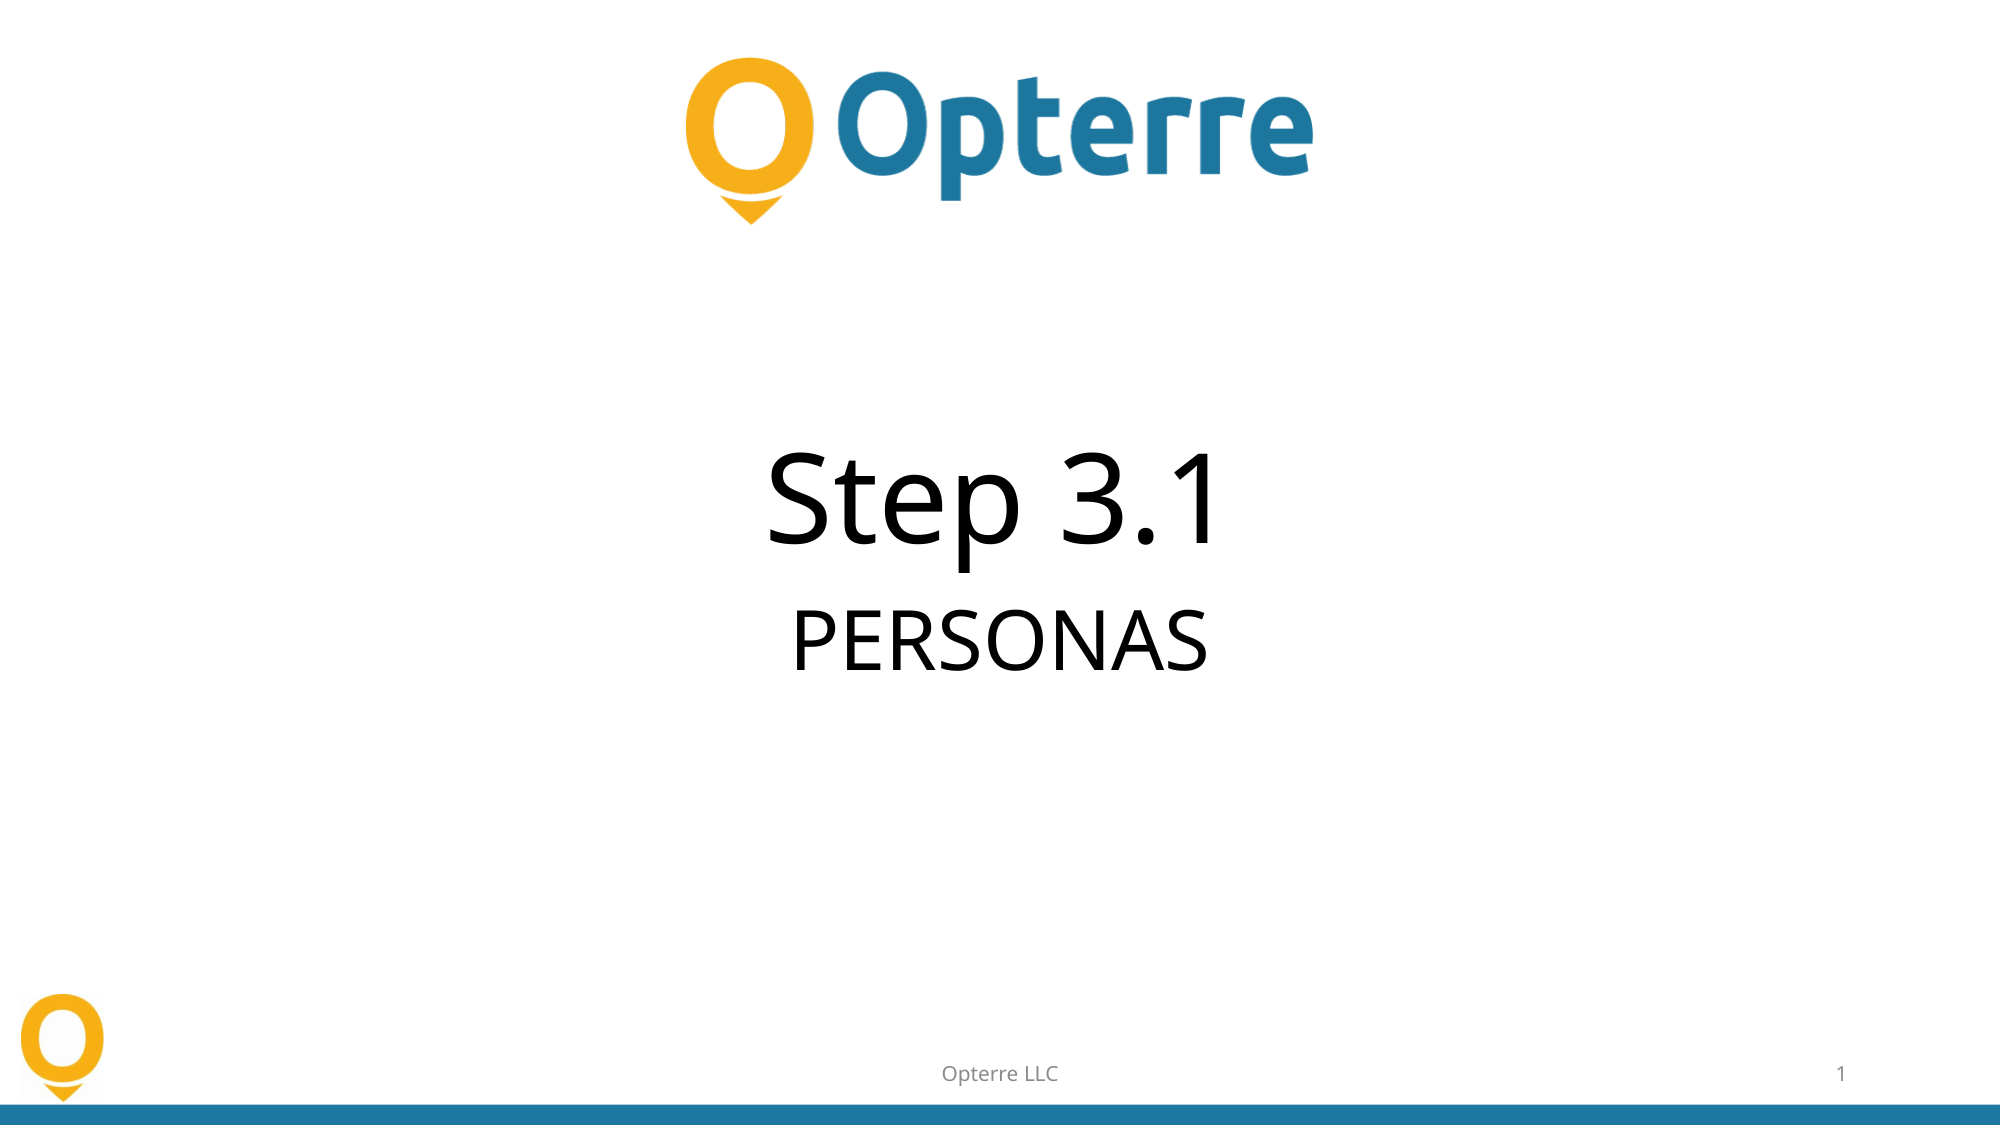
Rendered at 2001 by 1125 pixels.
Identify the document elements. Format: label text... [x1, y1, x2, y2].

slide_number 1 [1412, 1044, 1863, 1105]
title Step 3.1 [249, 186, 1750, 578]
subtitle PERSONAS [249, 590, 1750, 863]
footer Opterre LLC [662, 1044, 1338, 1105]
picture [666, 0, 1334, 245]
picture [21, 994, 104, 1102]
